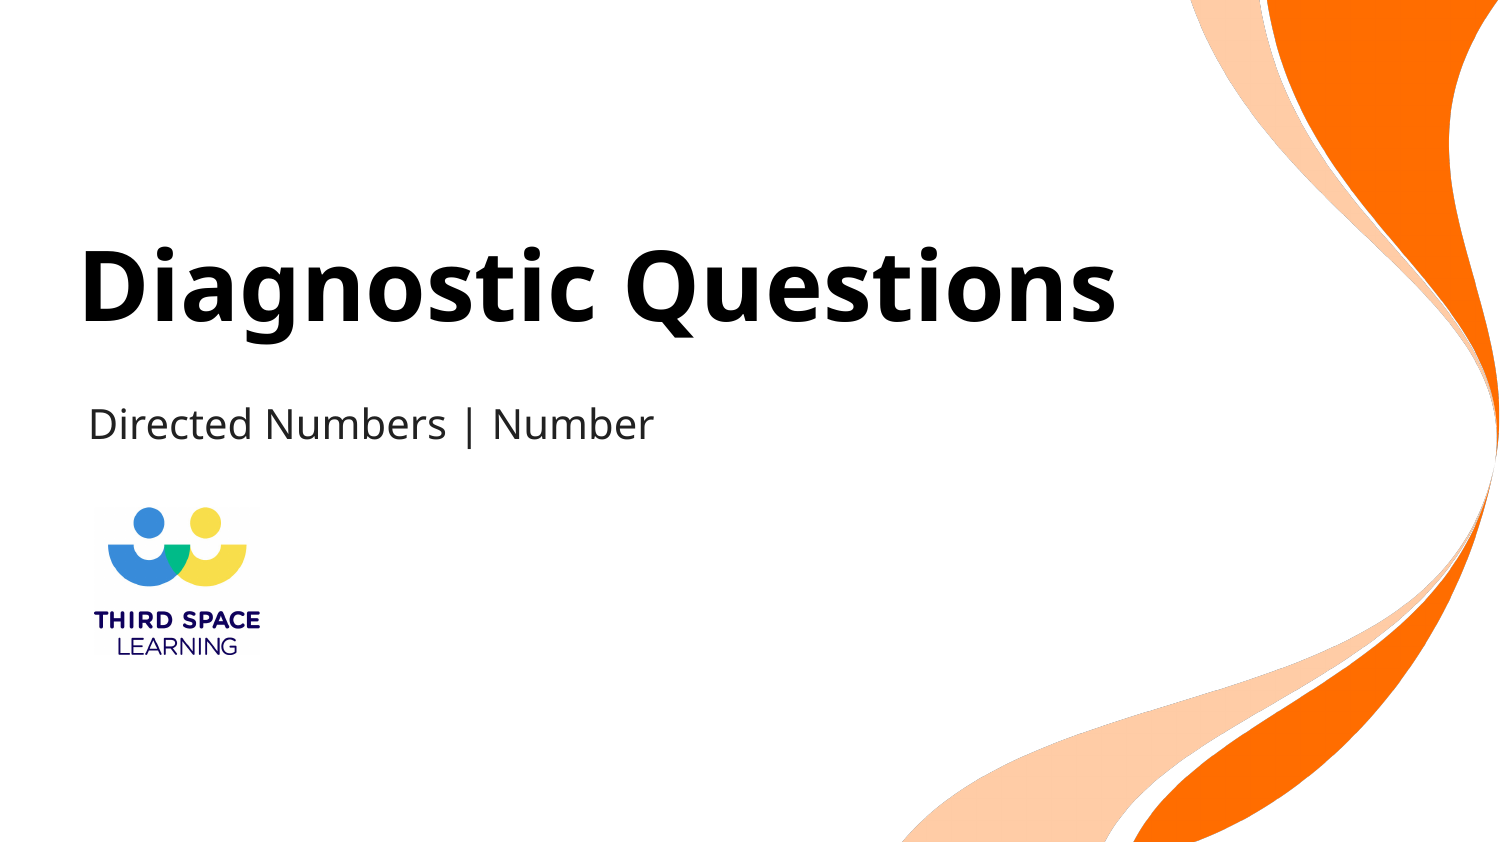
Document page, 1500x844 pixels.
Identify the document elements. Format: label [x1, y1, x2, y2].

picture [902, 0, 1500, 842]
picture [94, 507, 260, 655]
